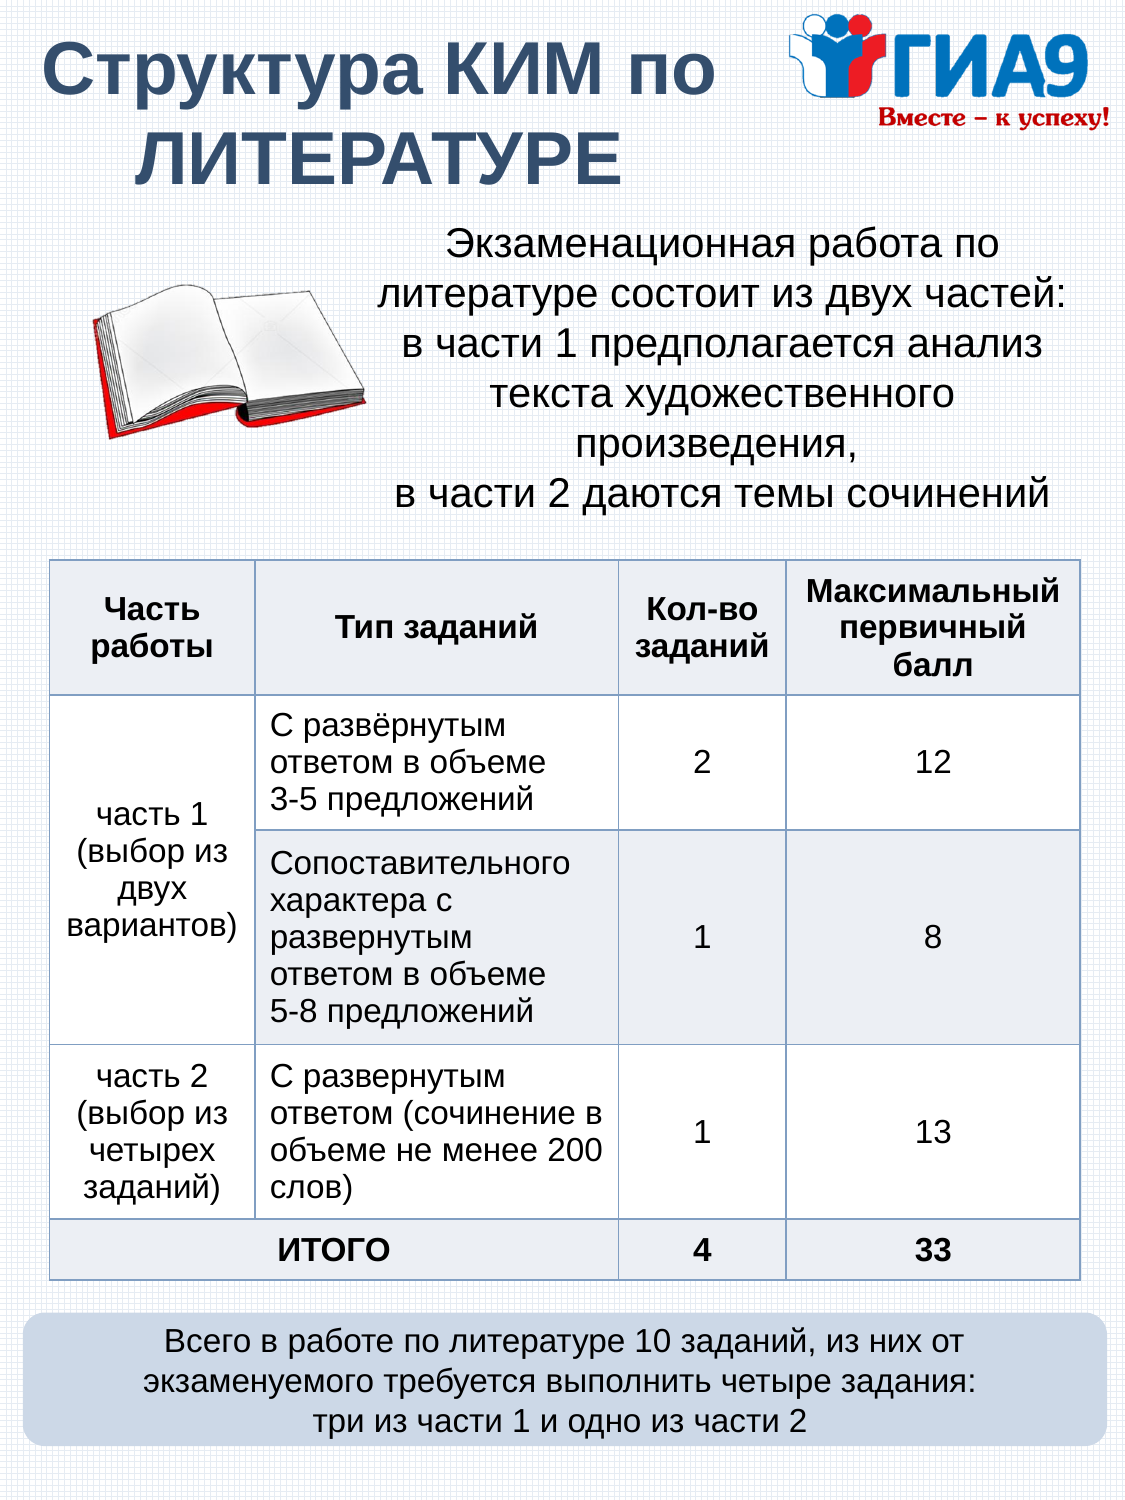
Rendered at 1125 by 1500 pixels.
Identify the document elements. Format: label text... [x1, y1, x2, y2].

table_cell 8 [787, 831, 1079, 1044]
table_cell Сопоставительного характера с развернутым ответом в объеме 5-8 предложений [256, 831, 618, 1044]
table_cell С развернутым ответом (сочинение в объеме не менее 200 слов) [256, 1045, 618, 1218]
table_header Часть работы [50, 561, 254, 694]
table_cell часть 2 (выбор из четырех заданий) [50, 1045, 254, 1218]
text_box Структура КИМ по ЛИТЕРАТУРЕ [26, 11, 733, 207]
table_cell С развёрнутым ответом в объеме 3-5 предложений [256, 696, 618, 829]
picture [71, 273, 379, 454]
text_box Экзаменационная работа по литературе состоит из двух частей: в части 1 предполагается анализ текста художественного произведения, в части 2 даются темы сочинений [337, 208, 1108, 524]
table_header Кол-во заданий [619, 561, 785, 694]
table_cell 13 [787, 1045, 1079, 1218]
table_header Максимальный первичный балл [787, 561, 1079, 694]
table_cell 12 [787, 696, 1079, 829]
table_cell 1 [619, 831, 785, 1044]
table_cell часть 1 (выбор из двух вариантов) [50, 696, 254, 1044]
table_cell 33 [787, 1220, 1079, 1279]
picture [788, 13, 1125, 146]
table_cell 1 [619, 1045, 785, 1218]
table_cell 4 [619, 1220, 785, 1279]
table_cell 2 [619, 696, 785, 829]
text_box Всего в работе по литературе 10 заданий, из них от экзаменуемого требуется выполнить четыре задания: три из части 1 и одно из части 2 [19, 1309, 1111, 1450]
table_cell ИТОГО [50, 1220, 618, 1279]
table_header Тип заданий [256, 561, 618, 694]
